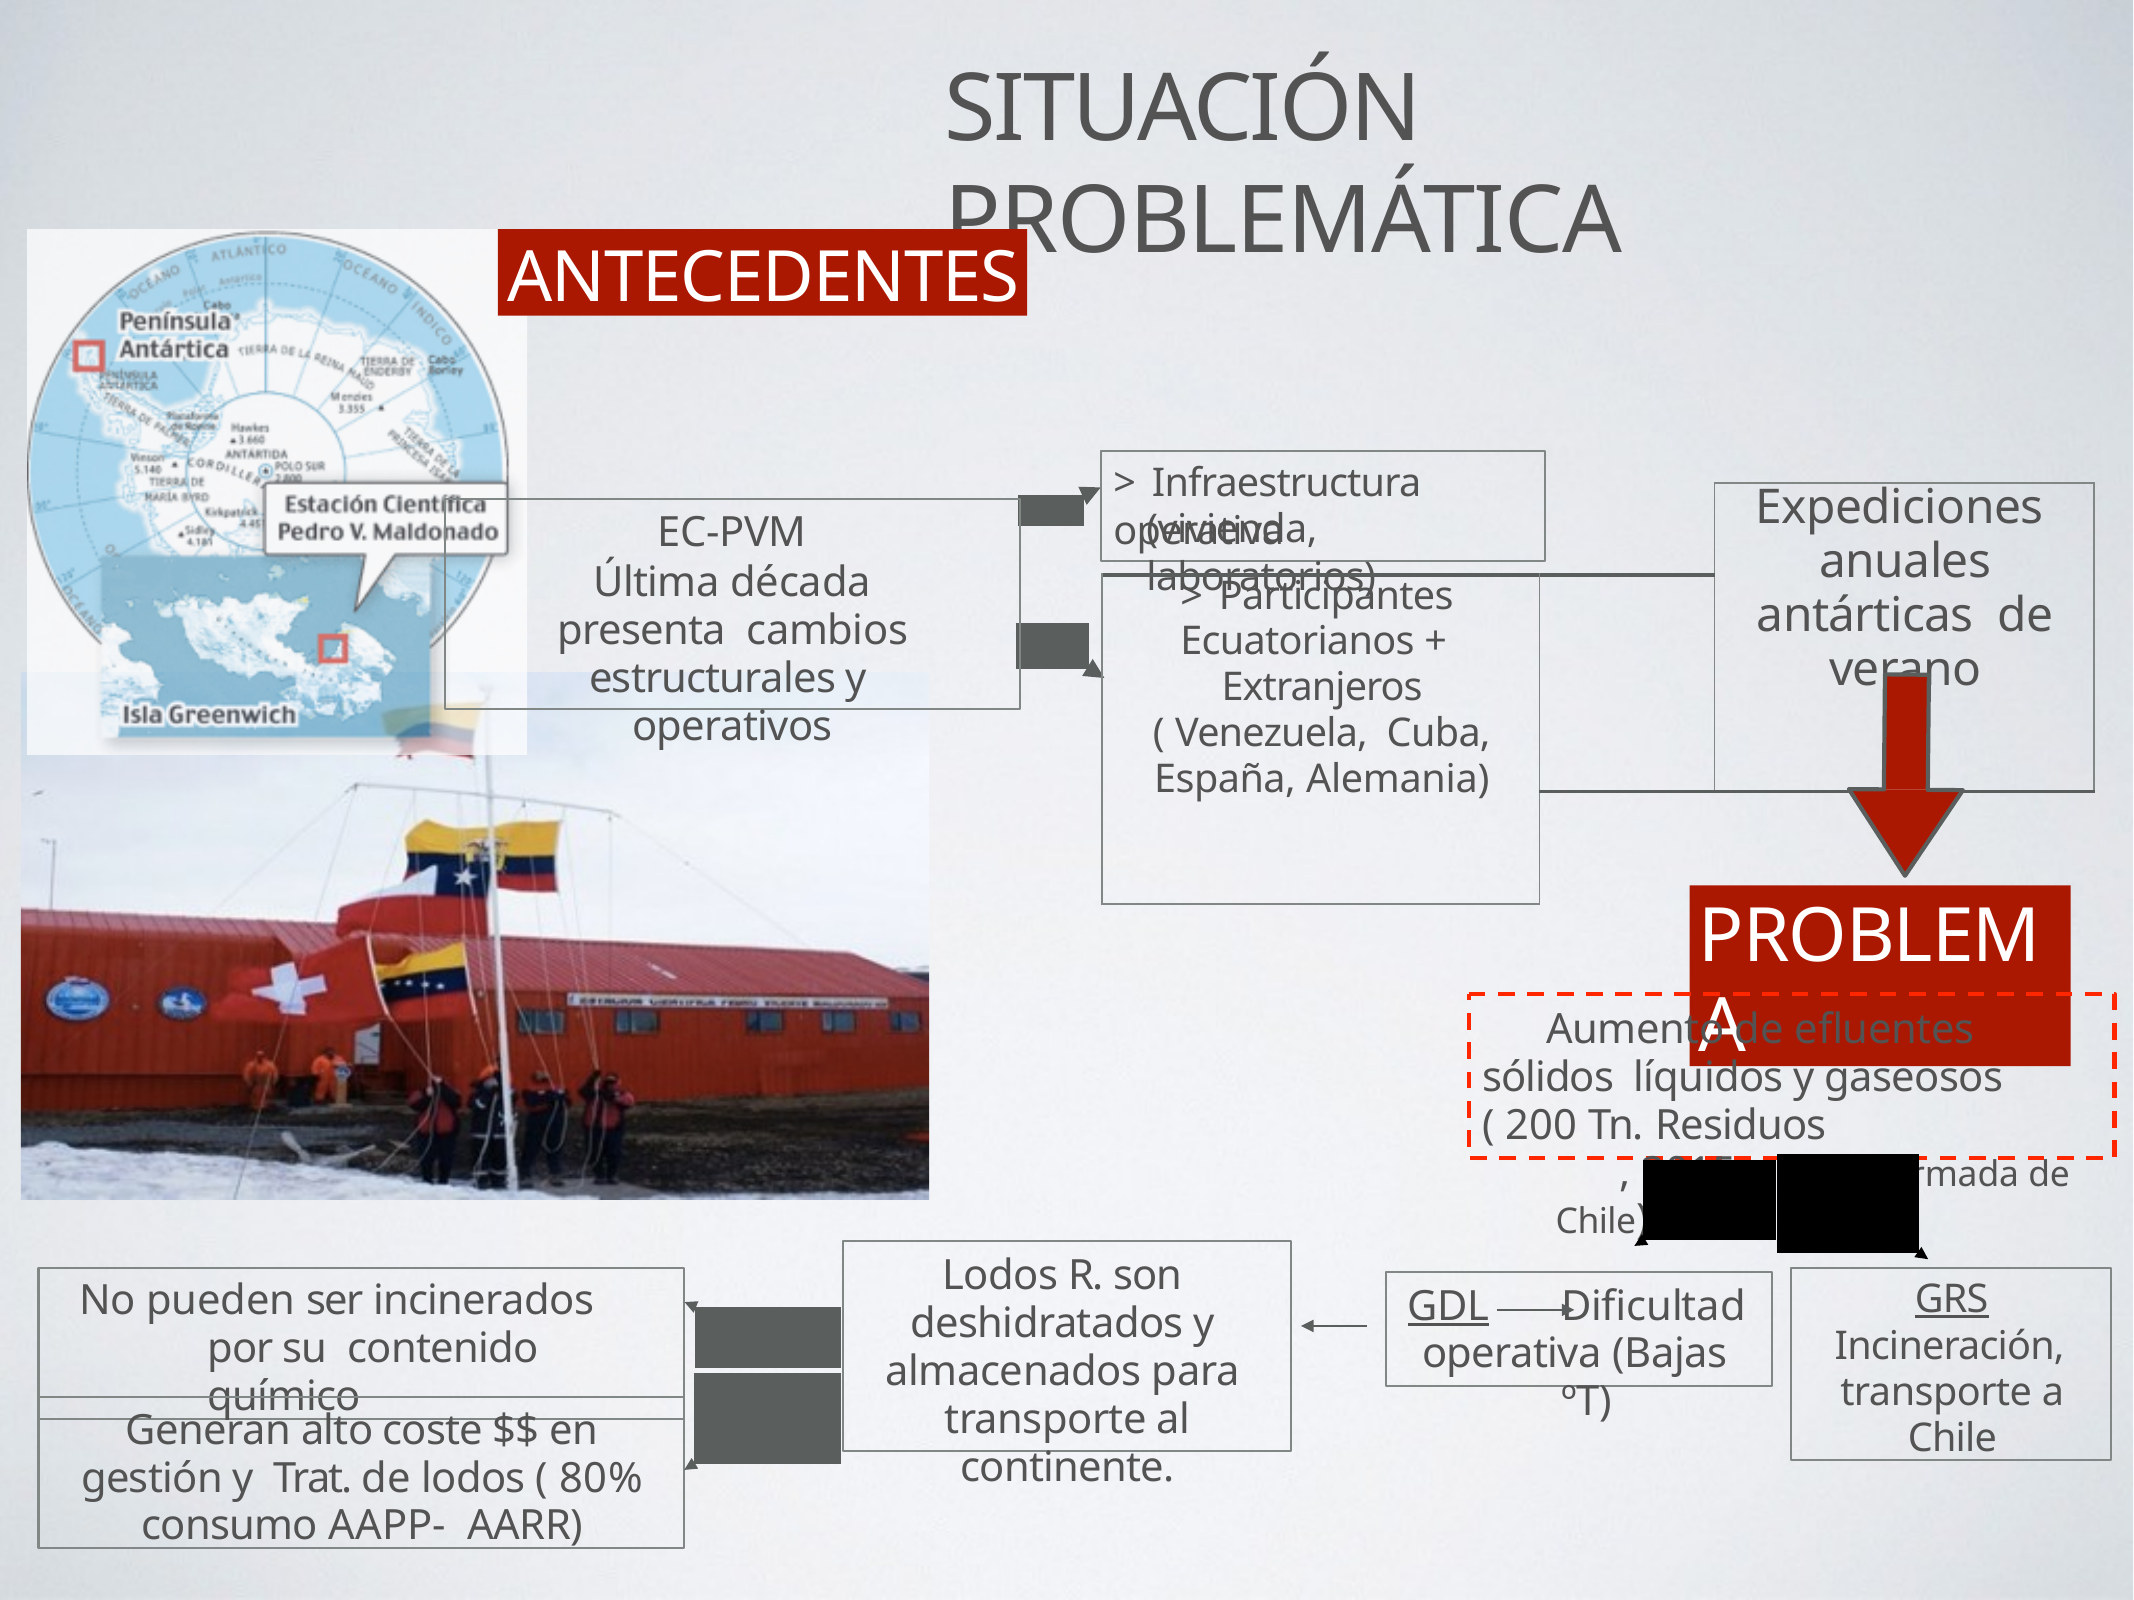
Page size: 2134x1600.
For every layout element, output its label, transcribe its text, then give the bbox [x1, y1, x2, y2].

text_box Aumento de efluentes sólidos líquidos y gaseosos ( 200 Tn. Residuos , 2015. Fuente: Armada de Chile) [1479, 1004, 2104, 1242]
table_header Expediciones anuales antárticas de verano [1715, 484, 2093, 790]
picture [0, 0, 2134, 1600]
text_box Generan alto coste $$ en gestión y Trat. de lodos ( 80% consumo AAPP- AARR) [38, 1396, 685, 1549]
text_box EC-PVM Última década presenta cambios estructurales y operativos [536, 505, 928, 749]
text_box [27, 229, 528, 755]
text_box [1914, 1246, 1929, 1260]
text_box PROBLEMA [1689, 904, 2071, 993]
text_box [1386, 1271, 1772, 1387]
text_box [20, 672, 930, 1200]
text_box [444, 498, 1020, 710]
table_cell > Participantes Ecuatorianos + Extranjeros ( Venezuela, Cuba, España, Alemania) [1103, 577, 1539, 903]
table_cell [1540, 793, 2094, 904]
text_box [1468, 993, 2115, 1159]
text_box GDL Dificultad operativa (Bajas ºT) [1407, 1280, 1749, 1425]
text_box GRS Incineración, transporte a Chile [1790, 1267, 2112, 1460]
text_box [1078, 486, 1100, 505]
text_box [1634, 1234, 1649, 1246]
title SITUACIÓN PROBLEMÁTICA [942, 46, 2100, 314]
text_box [1082, 658, 1101, 678]
text_box [684, 1301, 699, 1313]
text_box [1848, 674, 1963, 876]
text_box [1100, 451, 1545, 562]
text_box Lodos R. son deshidratados y almacenados para transporte al continente. [861, 1250, 1272, 1490]
text_box [1561, 1303, 1575, 1317]
table_header [1102, 483, 1714, 573]
text_box [684, 1458, 699, 1470]
text_box No pueden ser incinerados por su contenido químico [38, 1267, 685, 1396]
text_box [842, 1240, 1291, 1451]
text_box ANTECEDENTES [497, 229, 1028, 316]
text_box [1300, 1319, 1314, 1333]
table_cell [1540, 577, 1714, 790]
text_box > Infraestructura operativa [1111, 457, 1535, 483]
